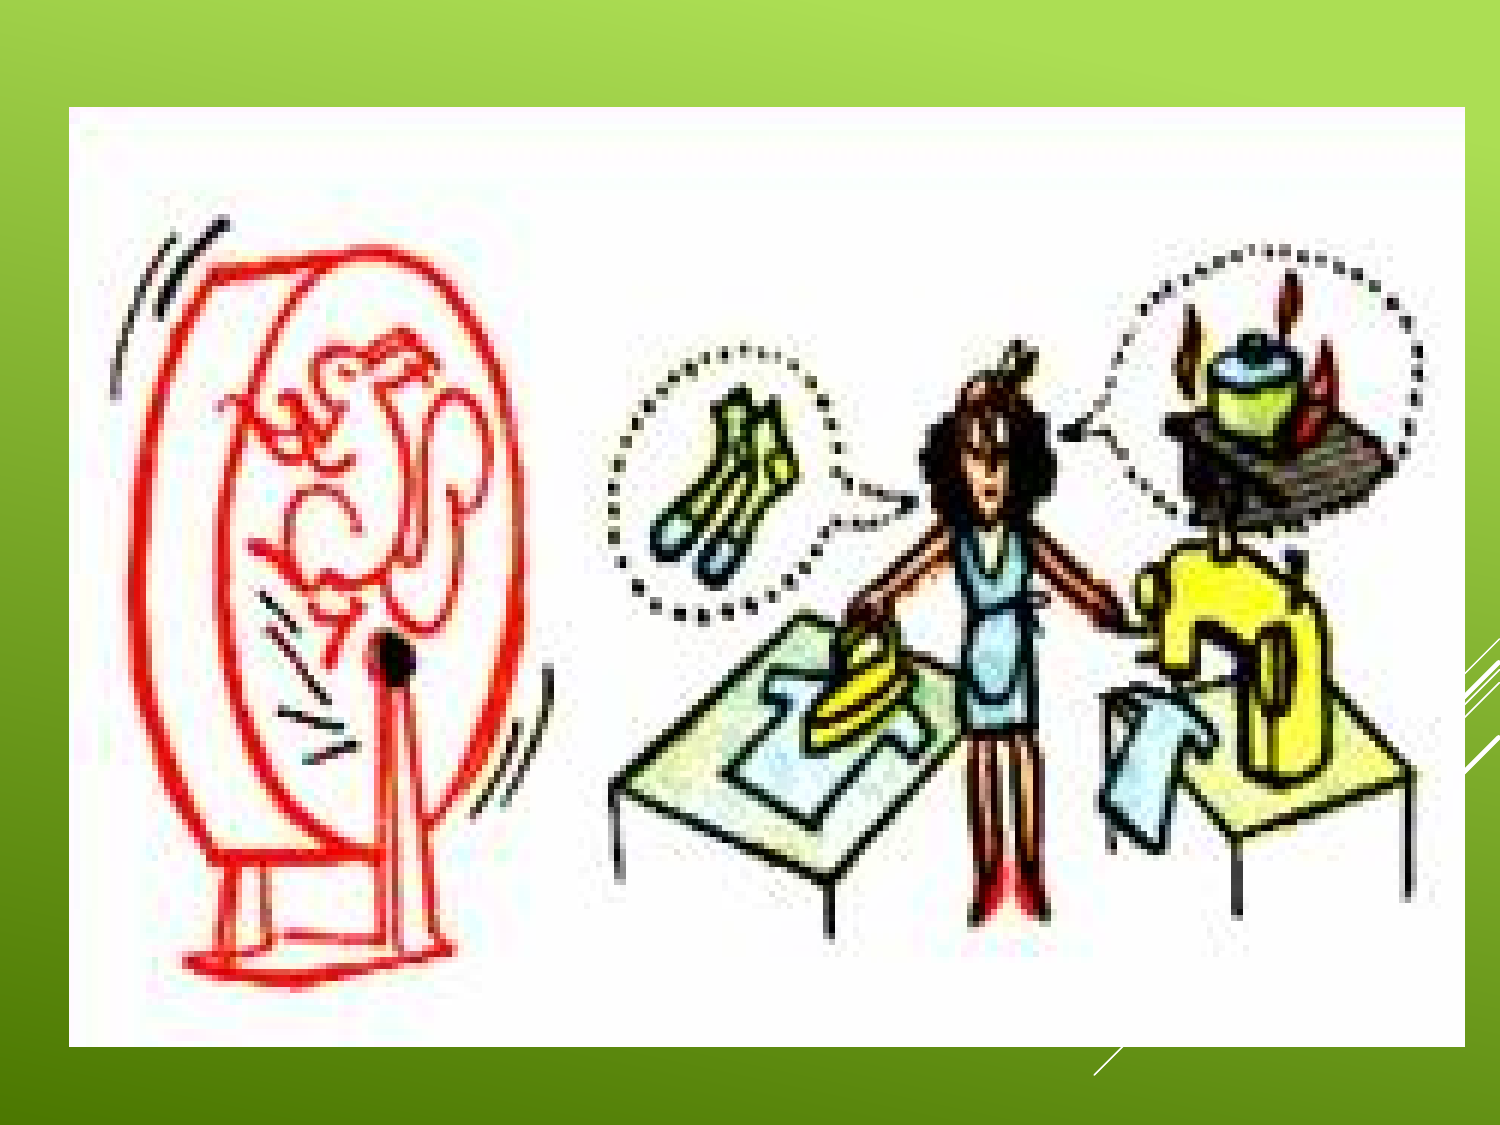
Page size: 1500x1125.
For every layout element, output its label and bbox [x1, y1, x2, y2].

picture [69, 106, 1465, 1048]
